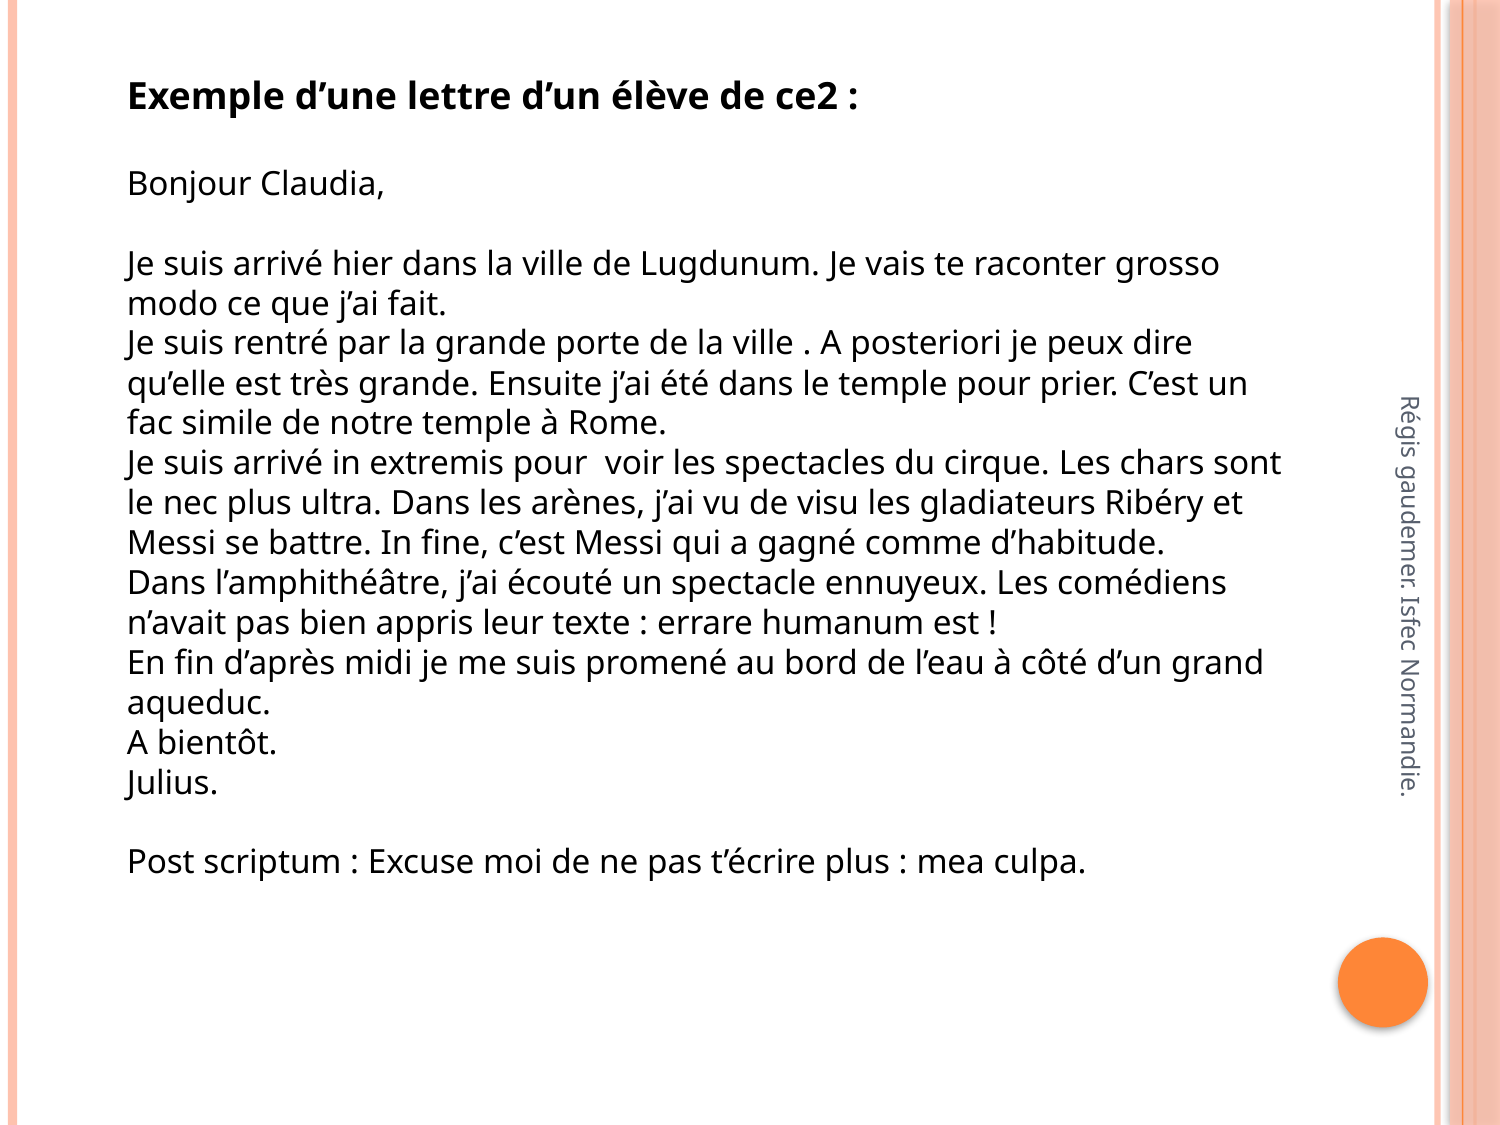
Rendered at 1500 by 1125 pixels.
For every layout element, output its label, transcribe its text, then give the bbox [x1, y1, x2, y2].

footer Régis gaudemer. Isfec Normandie. [1379, 380, 1440, 906]
text_box Exemple d’une lettre d’un élève de ce2 : Bonjour Claudia, Je suis arrivé hier dans la ville de Lugdunum. Je vais te raconter grosso modo ce que j’ai fait. Je suis rentré par la grande porte de la ville . A posteriori je peux dire qu’elle est très grande. Ensuite j’ai été dans le temple pour prier. C’est un fac simile de notre temple à Rome. Je suis arrivé in extremis pour voir les spectacles du cirque. Les chars sont le nec plus ultra. Dans les arènes, j’ai vu de visu les gladiateurs Ribéry et Messi se battre. In fine, c’est Messi qui a gagné comme d’habitude. Dans l’amphithéâtre, j’ai écouté un spectacle ennuyeux. Les comédiens n’avait pas bien appris leur texte : errare humanum est ! En fin d’après midi je me suis promené au bord de l’eau à côté d’un grand aqueduc. A bientôt. Julius. Post scriptum : Excuse moi de ne pas t’écrire plus : mea culpa. [112, 64, 1317, 1068]
